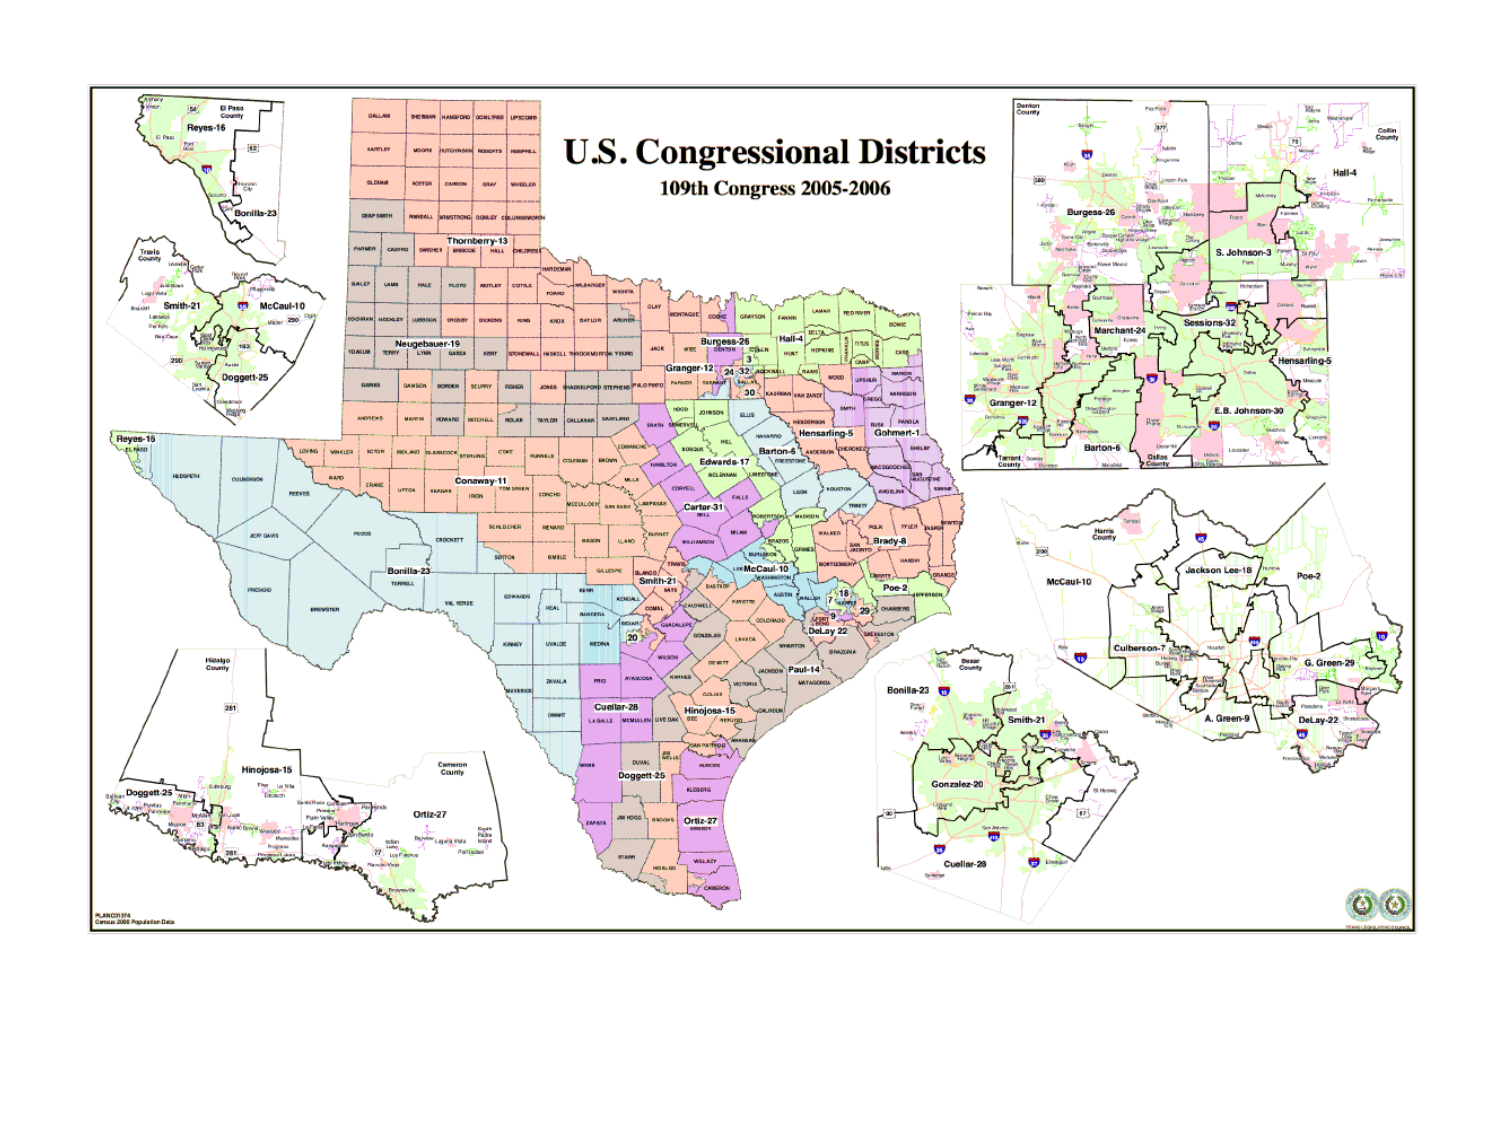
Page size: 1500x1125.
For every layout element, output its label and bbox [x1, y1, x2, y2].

picture [74, 74, 1430, 951]
